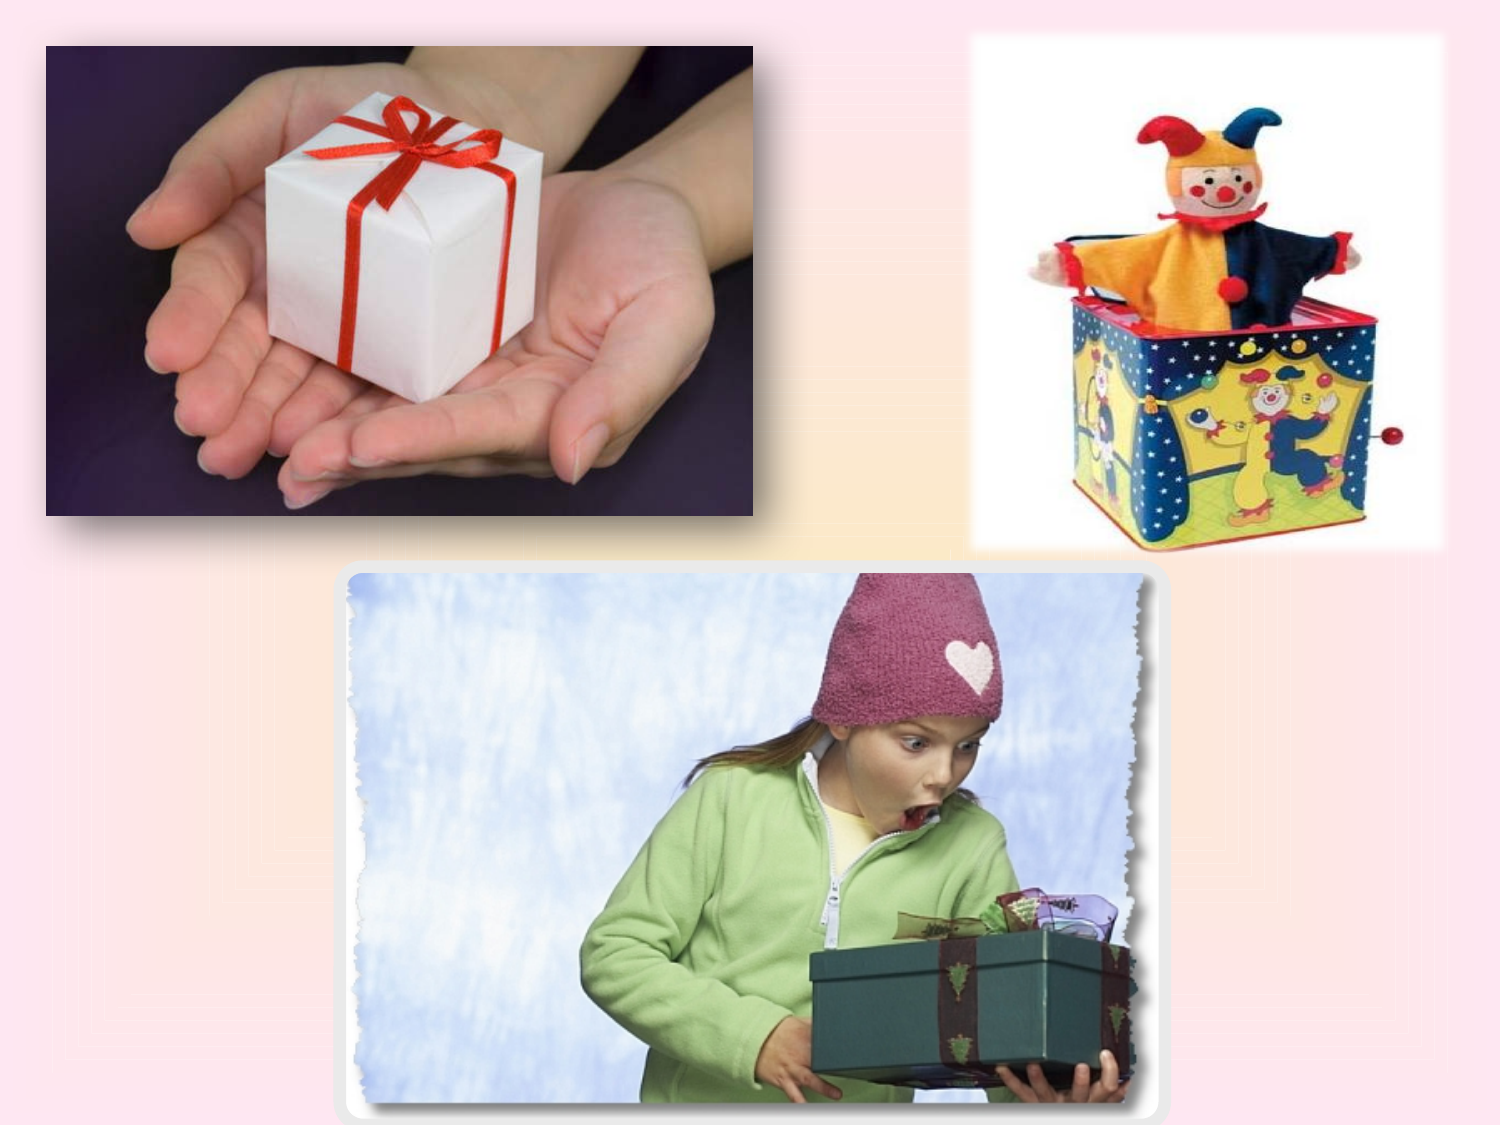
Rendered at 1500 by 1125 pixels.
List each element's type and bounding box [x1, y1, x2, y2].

picture [46, 46, 753, 516]
picture [960, 23, 1454, 561]
picture [339, 566, 1166, 1125]
